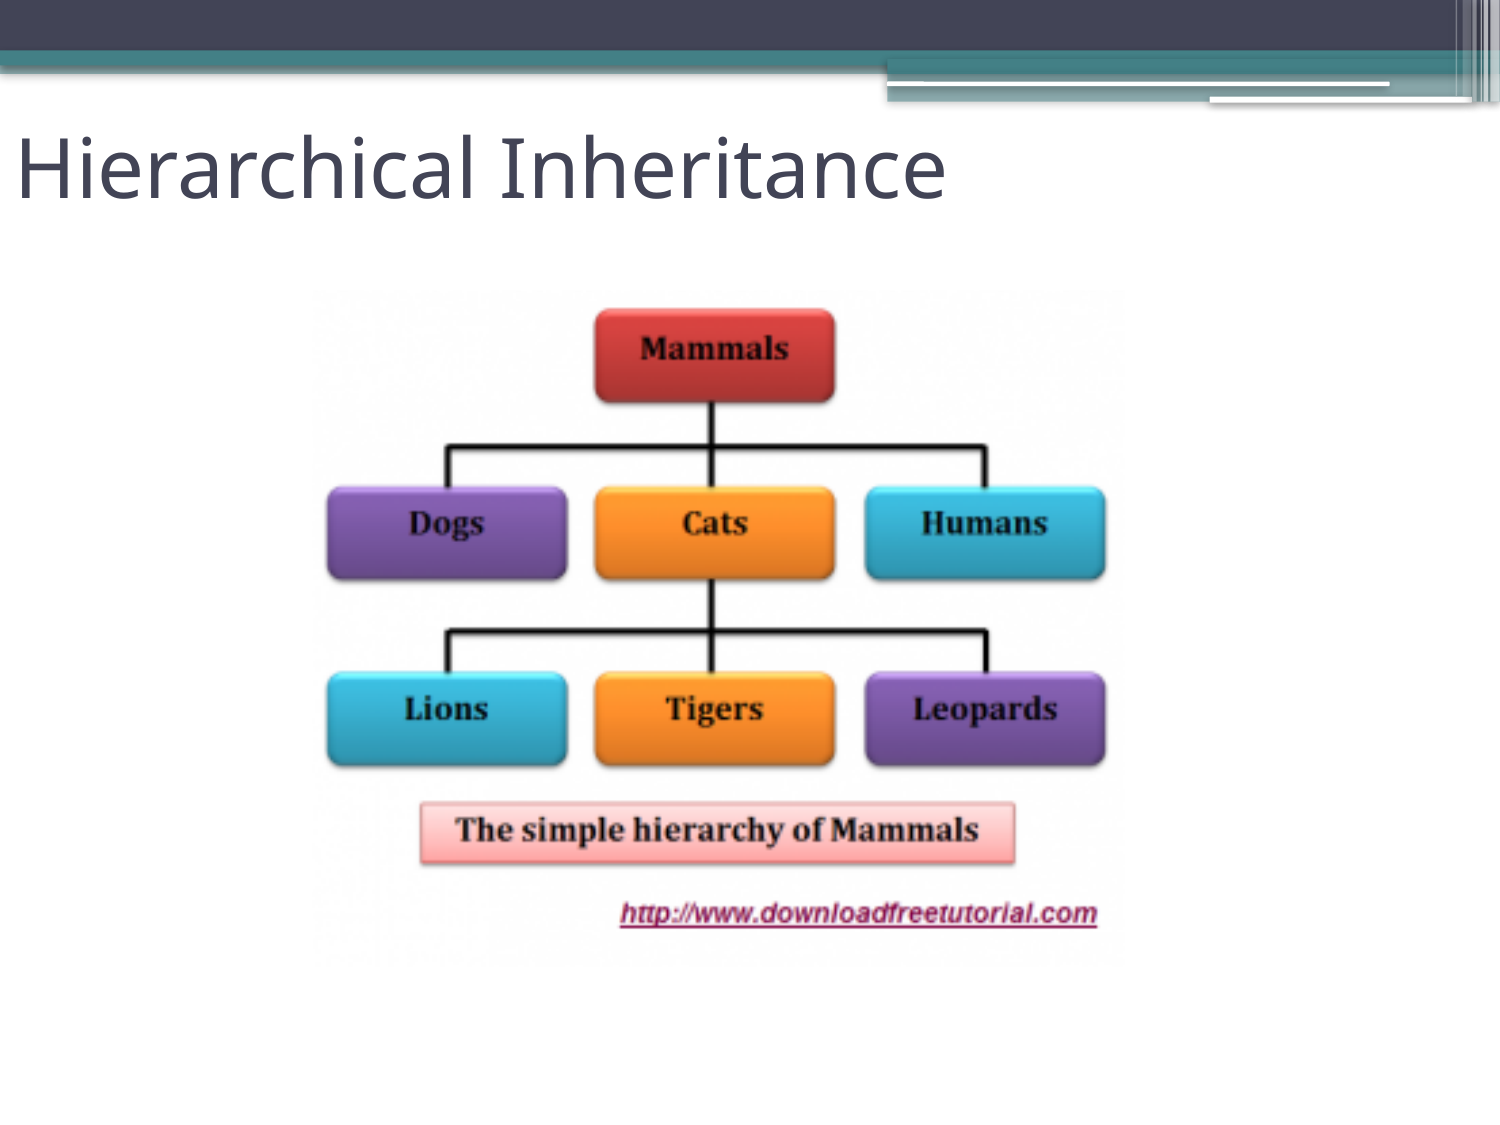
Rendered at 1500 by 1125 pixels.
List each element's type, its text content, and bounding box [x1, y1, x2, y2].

picture [312, 290, 1125, 967]
title Hierarchical Inheritance [0, 78, 1350, 254]
